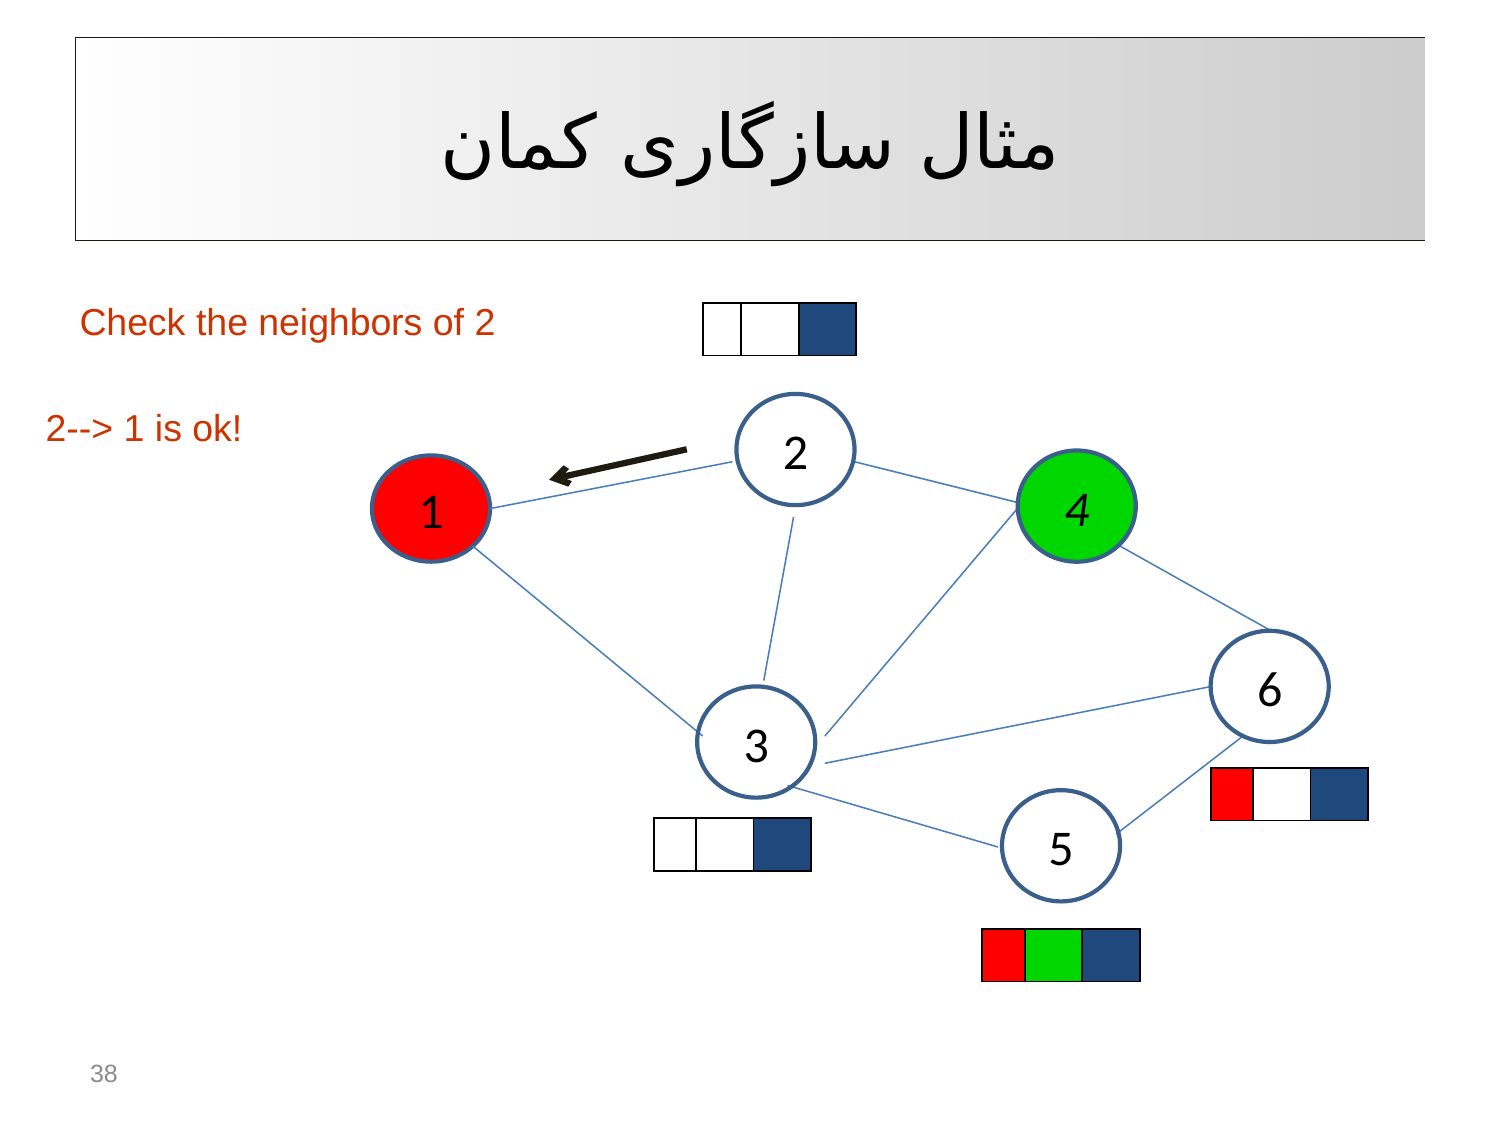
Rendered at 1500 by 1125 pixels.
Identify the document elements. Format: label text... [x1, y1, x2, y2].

table_header [800, 304, 855, 355]
table_header [697, 819, 753, 870]
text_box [763, 516, 794, 681]
slide_number 38 [75, 1042, 425, 1103]
text_box 5 [1000, 788, 1123, 904]
table_header [742, 304, 798, 355]
table_header [704, 304, 740, 355]
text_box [787, 785, 999, 848]
text_box Check the neighbors of 2 [64, 290, 668, 351]
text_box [472, 545, 703, 737]
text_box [824, 686, 1211, 764]
text_box 2 [734, 391, 857, 508]
table_header [983, 930, 1024, 981]
text_box 2--> 1 is ok! [30, 396, 359, 457]
table_header [1311, 769, 1367, 820]
text_box 3 [695, 684, 818, 800]
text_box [1115, 736, 1243, 835]
table_header [1254, 769, 1310, 820]
title مثال سازگاری کمان [75, 37, 1425, 241]
table_header [754, 819, 810, 870]
table_header [1026, 930, 1081, 981]
text_box 6 [1208, 629, 1331, 745]
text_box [489, 461, 733, 509]
table_header [1083, 930, 1139, 981]
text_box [854, 461, 1022, 504]
text_box 4 [1025, 448, 1138, 564]
table_header [655, 819, 695, 870]
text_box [548, 449, 687, 480]
table_header [1247, 769, 1252, 820]
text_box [824, 503, 1022, 686]
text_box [1119, 545, 1272, 632]
text_box 1 [369, 453, 492, 564]
